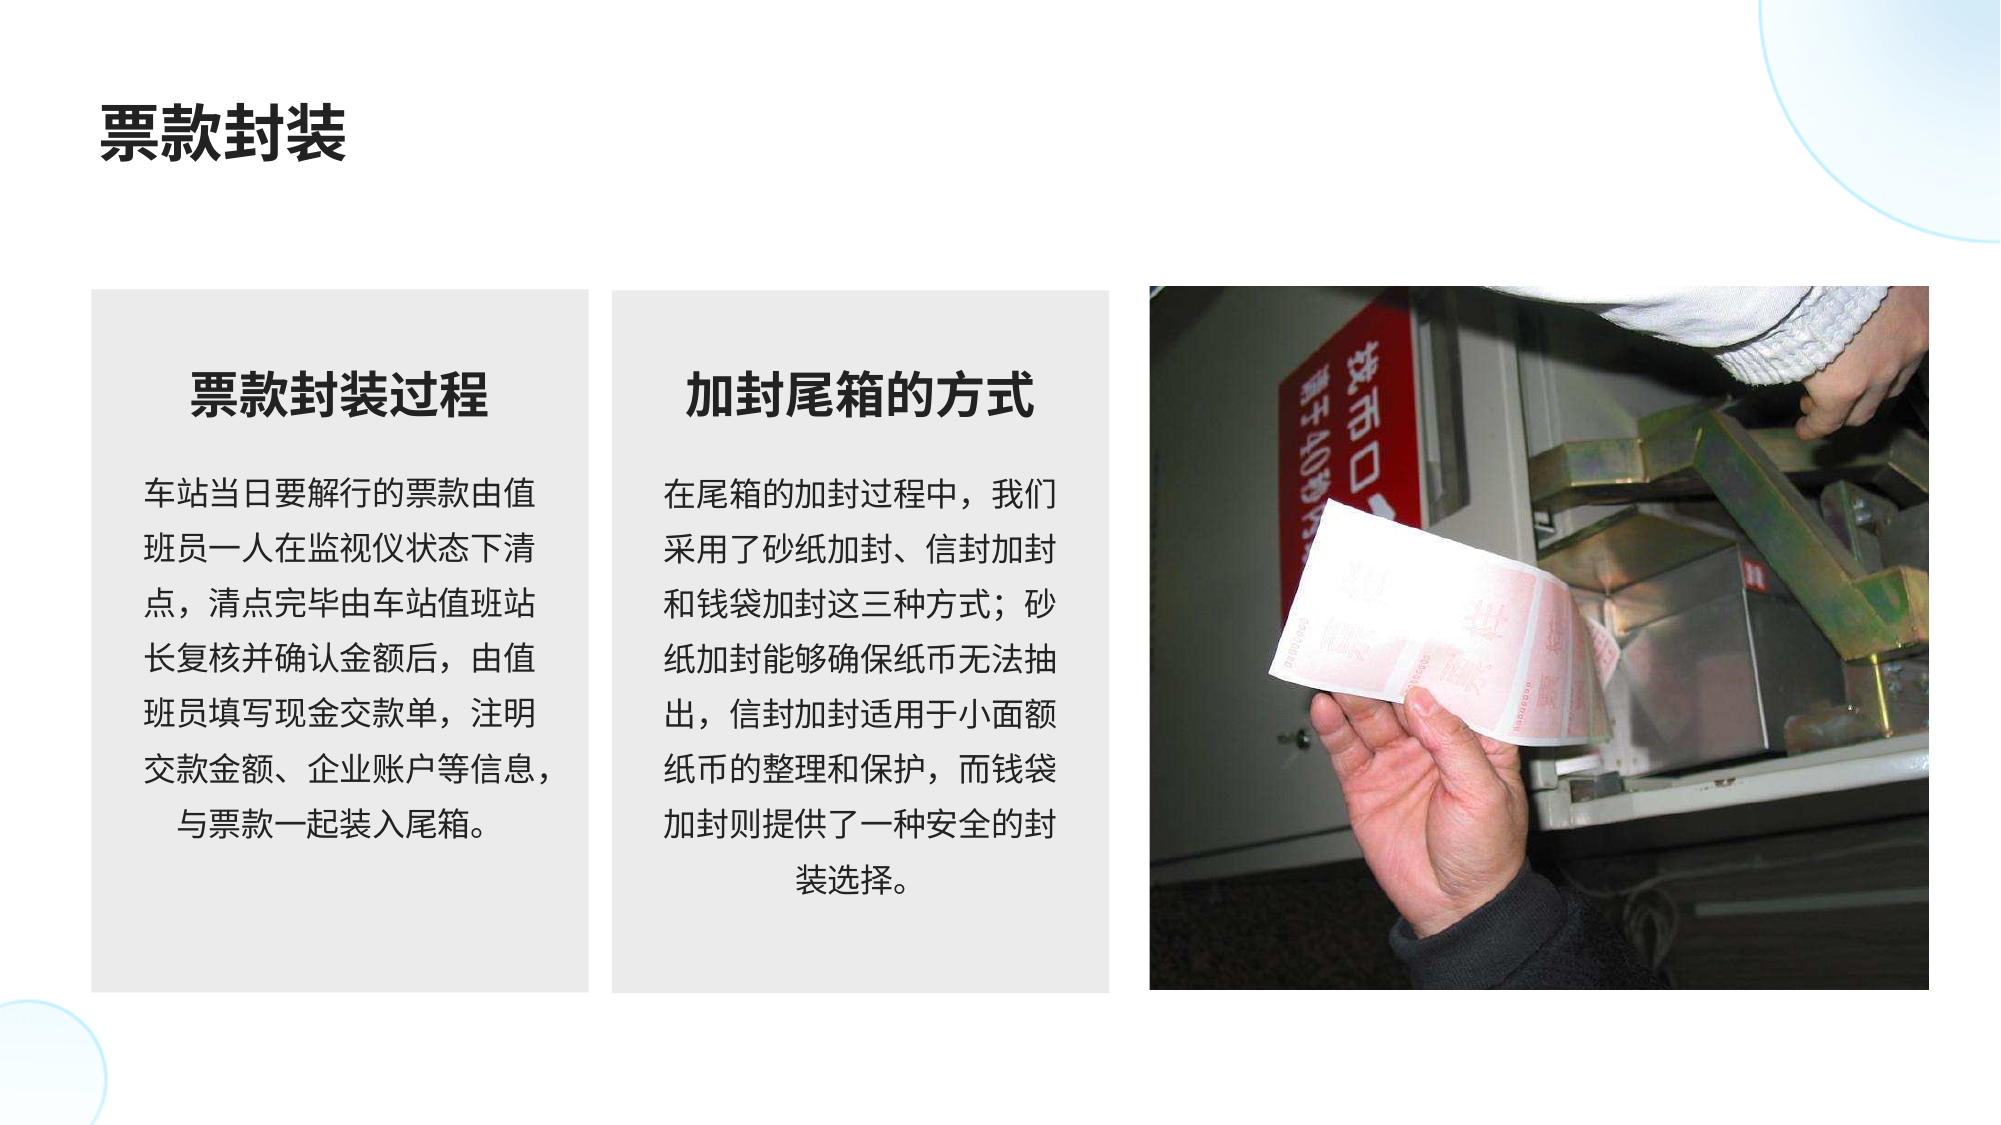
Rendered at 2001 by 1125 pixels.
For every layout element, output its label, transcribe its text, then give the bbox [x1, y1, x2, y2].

text_box [611, 290, 1110, 994]
text_box 在尾箱的加封过程中，我们采用了砂纸加封、信封加封和钱袋加封这三种方式；砂纸加封能够确保纸币无法抽出，信封加封适用于小面额纸币的整理和保护，而钱袋加封则提供了一种安全的封装选择。 [643, 452, 1078, 933]
text_box 票款封装过程 [122, 333, 557, 441]
picture [0, 0, 2001, 1125]
text_box 加封尾箱的方式 [643, 333, 1078, 441]
text_box 车站当日要解行的票款由值班员一人在监视仪状态下清点，清点完毕由车站值班站长复核并确认金额后，由值班员填写现金交款单，注明交款金额、企业账户等信息，与票款一起装入尾箱。 [122, 451, 557, 932]
text_box 票款封装 [78, 43, 1922, 189]
text_box [91, 289, 589, 993]
